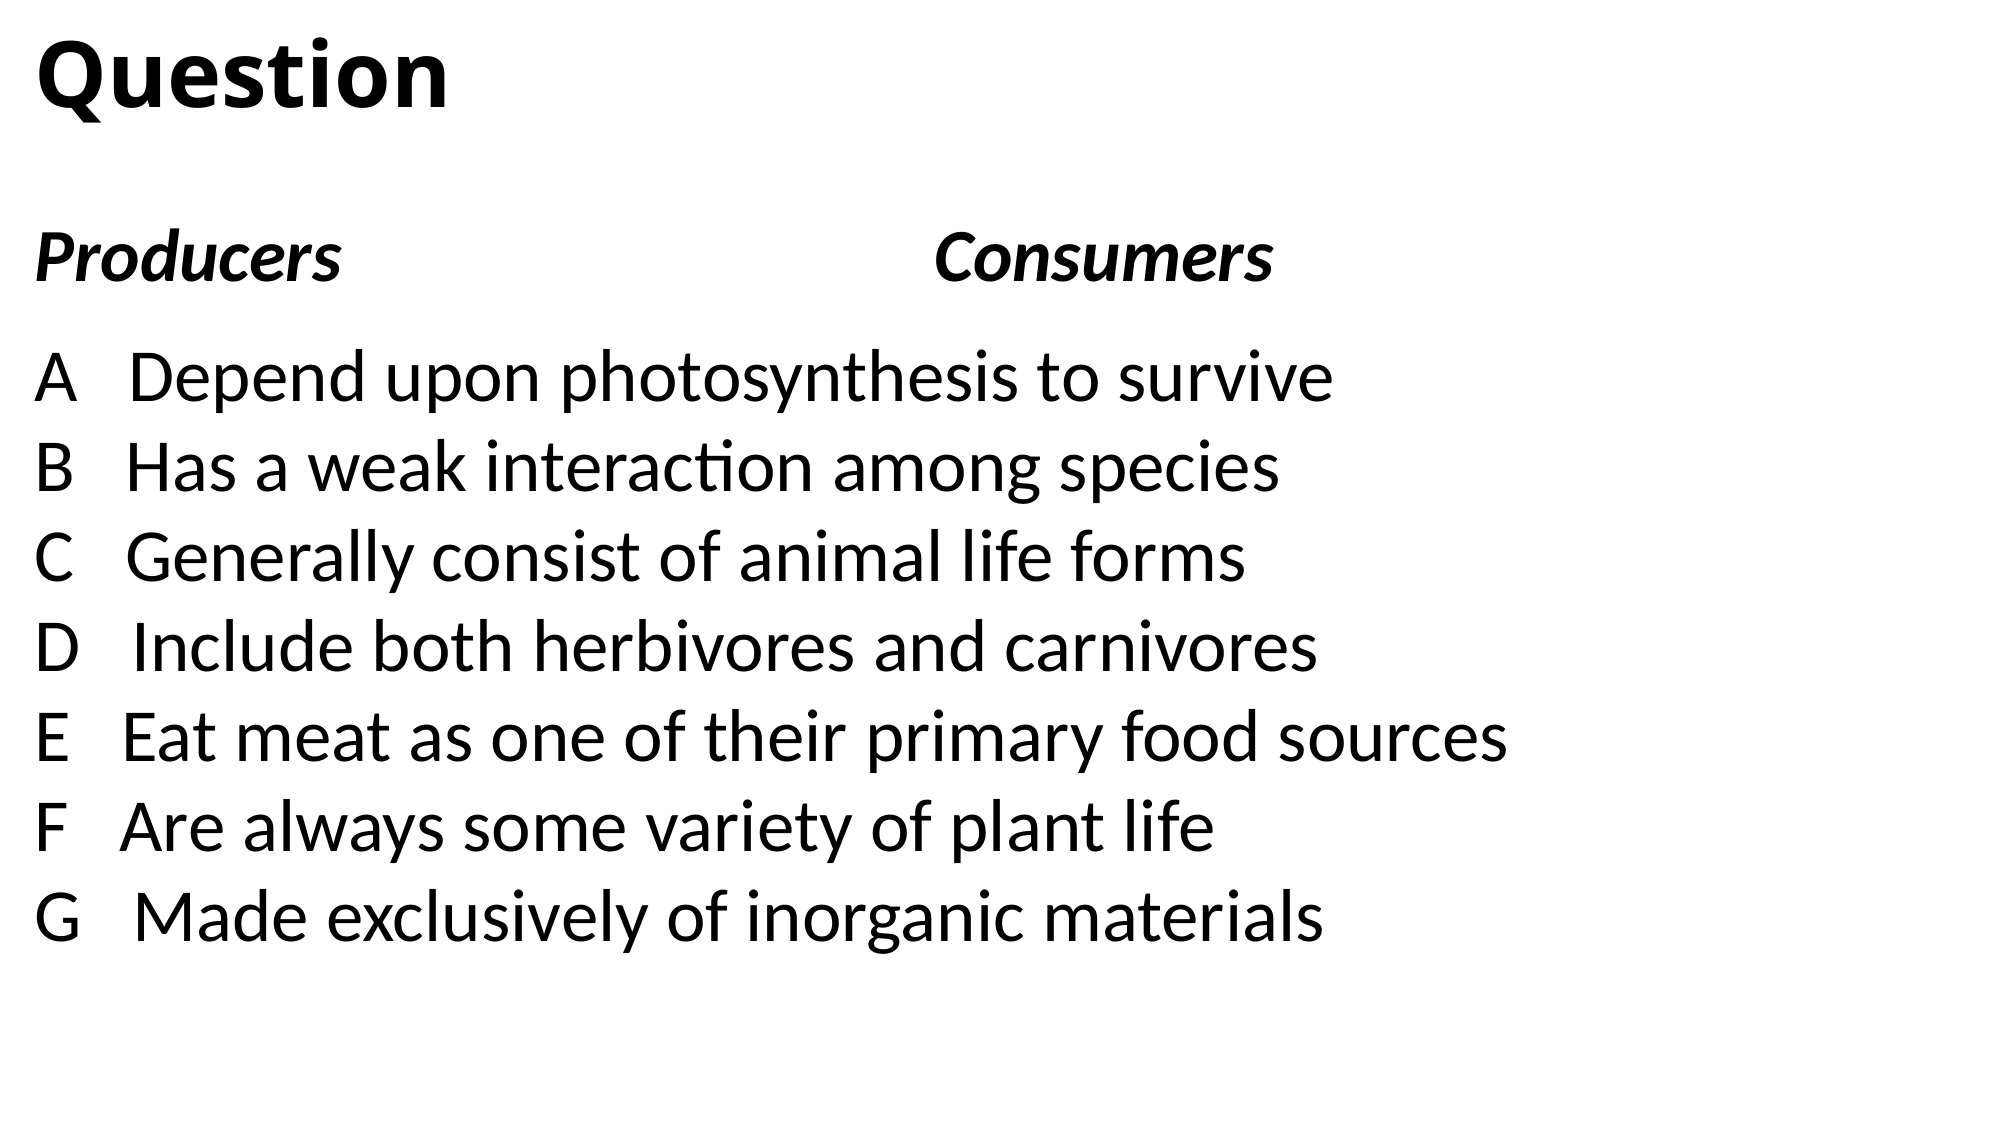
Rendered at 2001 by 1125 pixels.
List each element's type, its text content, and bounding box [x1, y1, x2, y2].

list Producers Consumers A Depend upon photosynthesis to survive B Has a weak interaction among species C Generally consist of animal life forms D Include both herbivores and carnivores E Eat meat as one of their primary food sources F Are always some variety of plant life G Made exclusively of inorganic materials [19, 109, 1964, 1089]
title Question [19, 0, 1863, 109]
